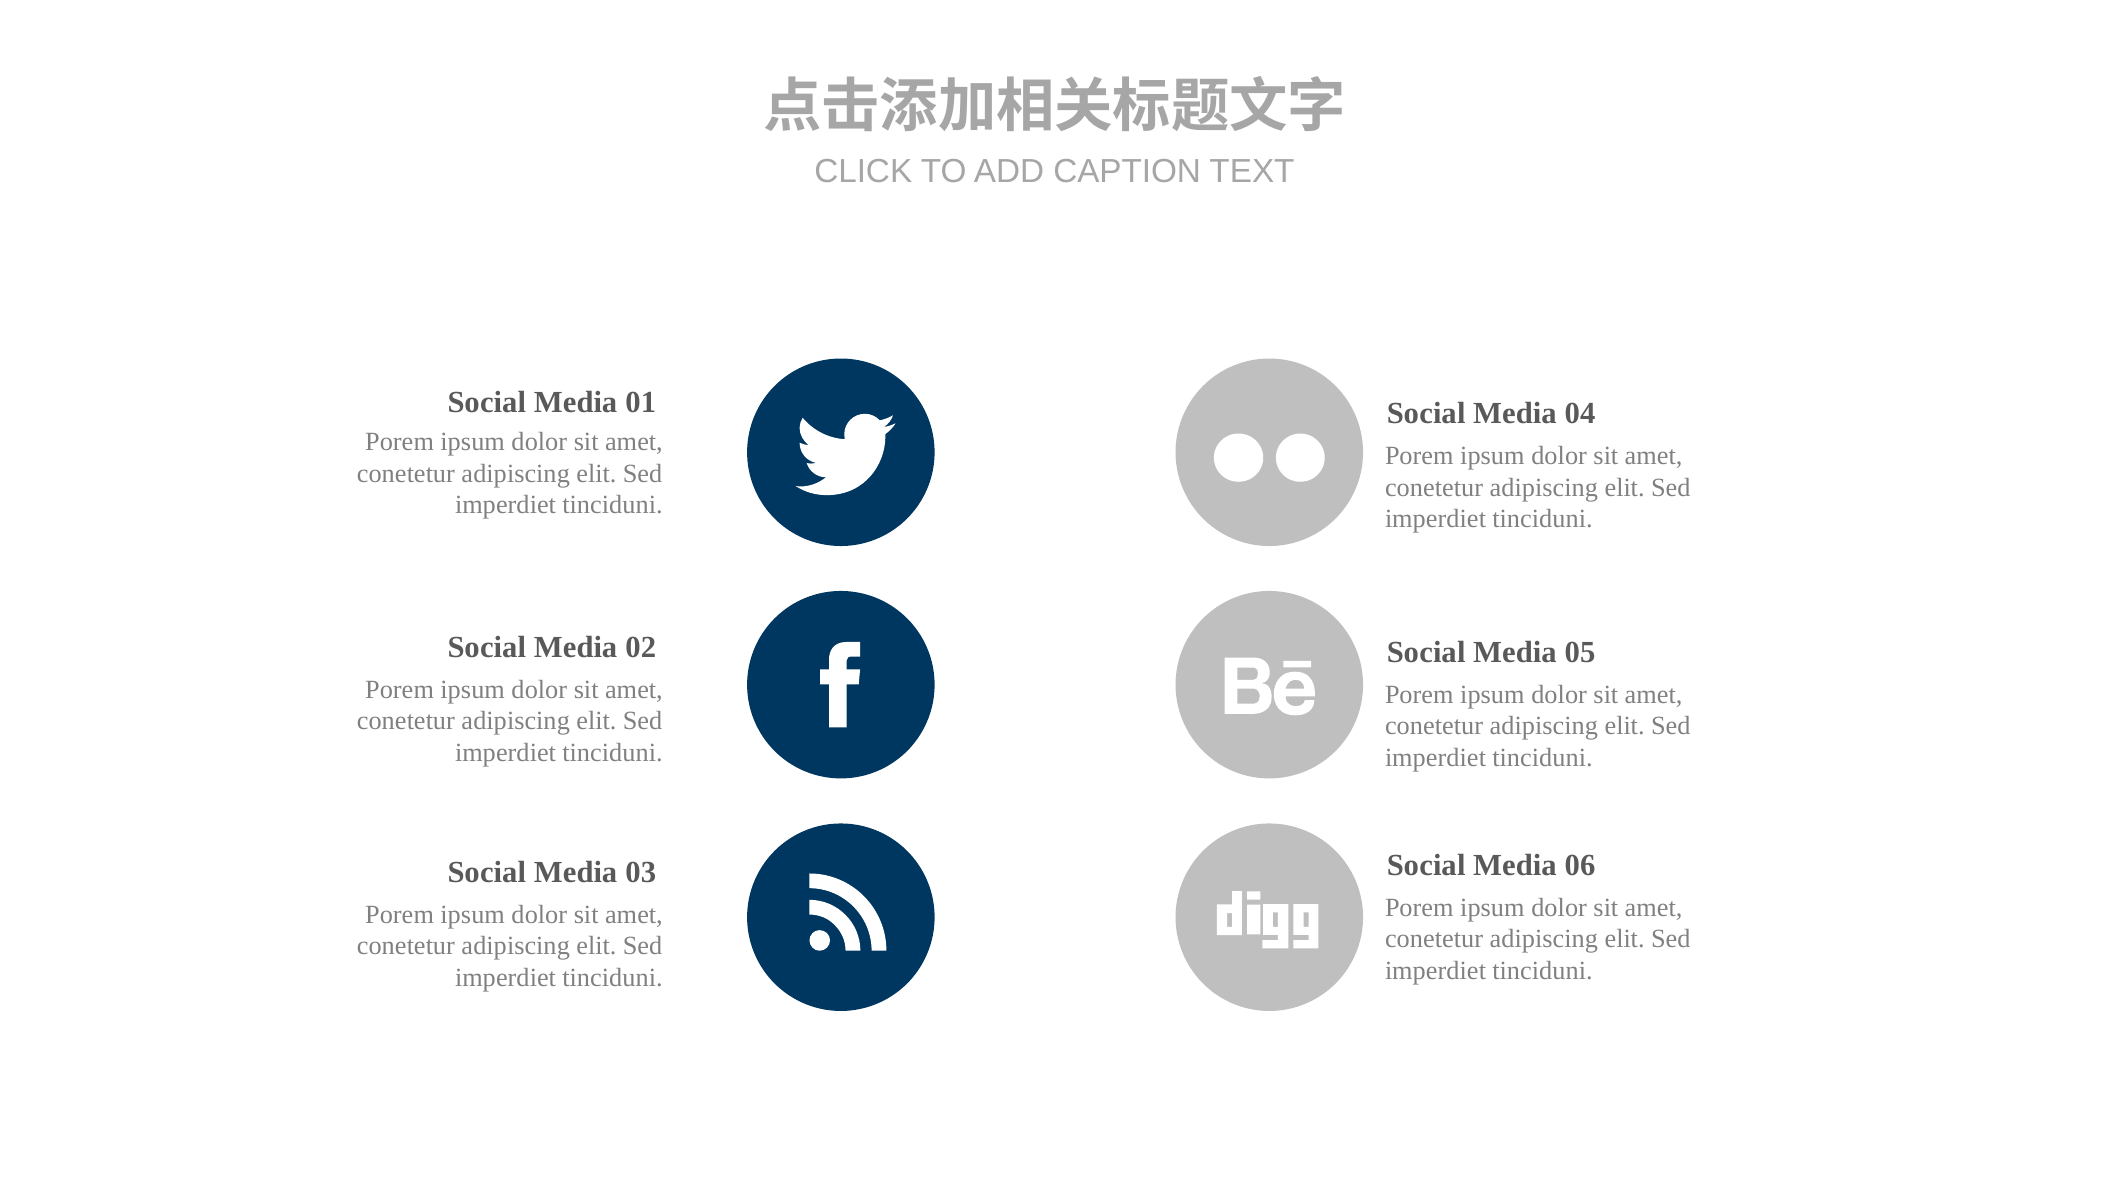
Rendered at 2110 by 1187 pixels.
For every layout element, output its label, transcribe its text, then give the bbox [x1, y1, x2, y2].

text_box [747, 358, 935, 546]
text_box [324, 837, 673, 993]
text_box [1175, 590, 1364, 779]
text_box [1175, 358, 1364, 546]
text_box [747, 590, 935, 779]
text_box CLICK TO ADD CAPTION TEXT [809, 149, 1300, 190]
text_box 点击添加相关标题文字 [756, 68, 1354, 139]
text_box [1370, 830, 1720, 986]
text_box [1175, 823, 1364, 1011]
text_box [324, 367, 673, 521]
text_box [1370, 617, 1720, 773]
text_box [747, 823, 935, 1011]
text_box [1370, 379, 1720, 535]
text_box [324, 613, 673, 768]
